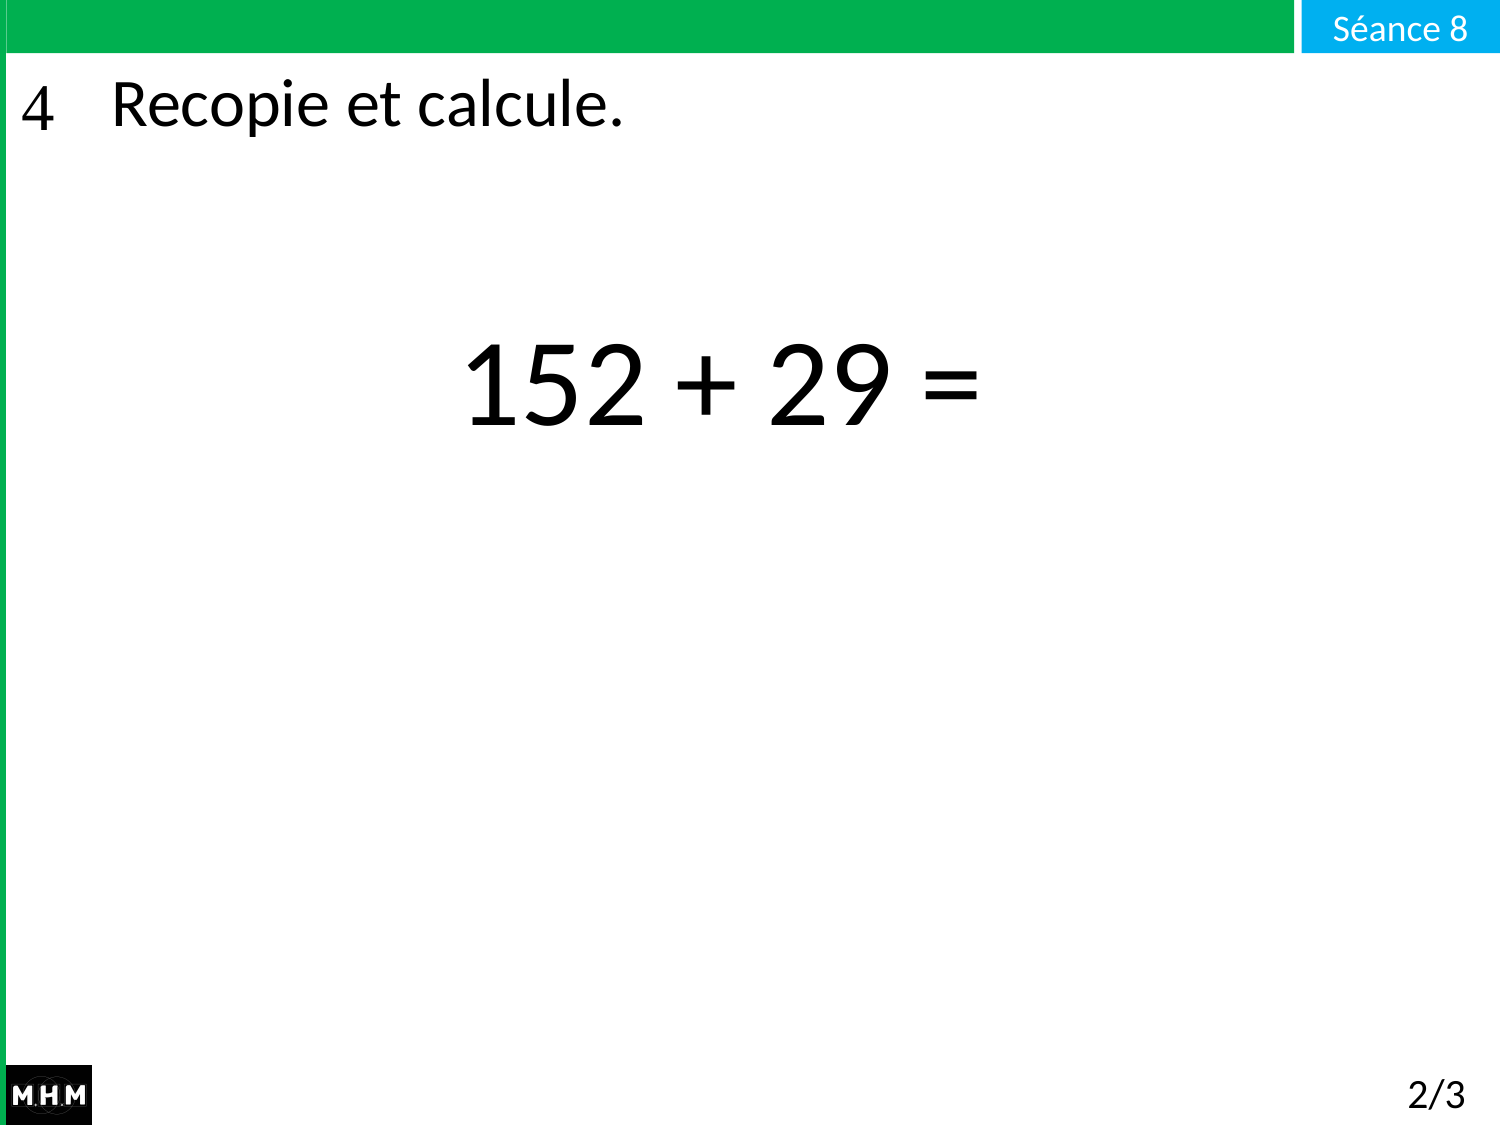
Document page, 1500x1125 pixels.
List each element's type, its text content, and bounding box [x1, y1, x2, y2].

text_box 152 + 29 = [442, 292, 1243, 458]
list 2/3 [1373, 1064, 1500, 1125]
picture [6, 1065, 92, 1125]
title Recopie et calcule. [96, 60, 1391, 150]
